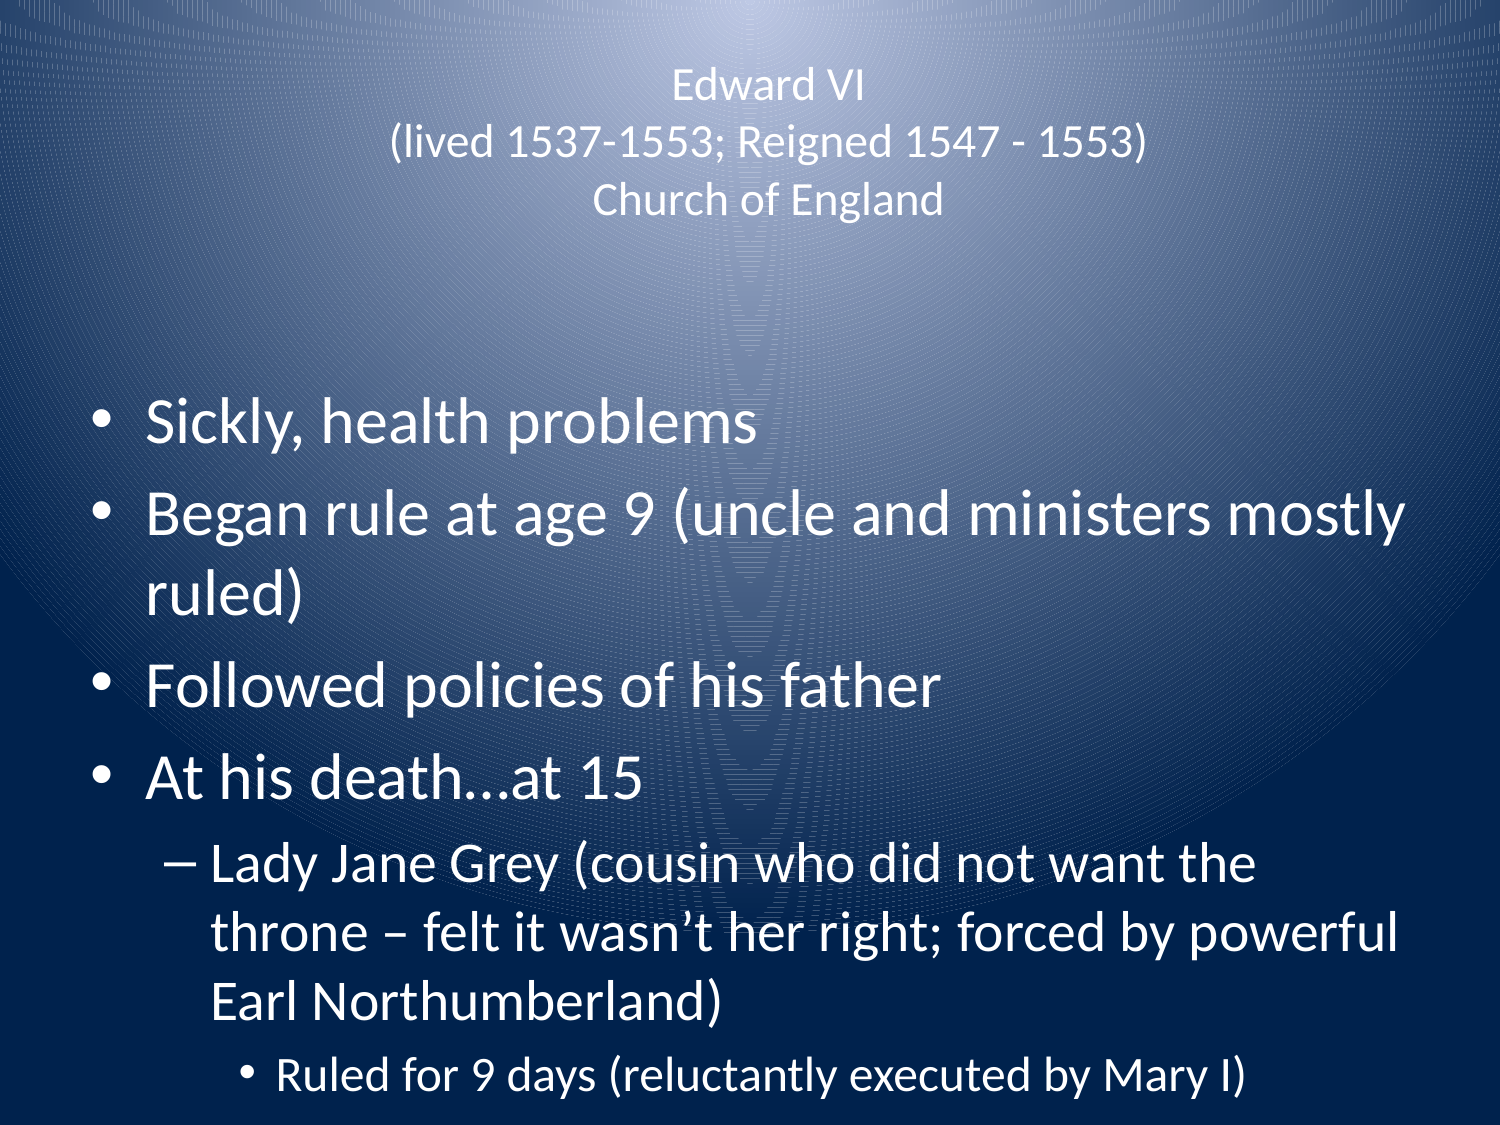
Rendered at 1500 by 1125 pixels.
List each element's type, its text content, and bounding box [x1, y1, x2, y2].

title Edward VI (lived 1537-1553; Reigned 1547 - 1553) Church of England [75, 45, 1463, 233]
list Sickly, health problems Began rule at age 9 (uncle and ministers mostly ruled) Followed policies of his father At his death…at 15 Lady Jane Grey (cousin who did not want the throne – felt it wasn’t her right; forced by powerful Earl Northumberland) Ruled for 9 days (reluctantly executed by Mary I) [75, 370, 1425, 1113]
